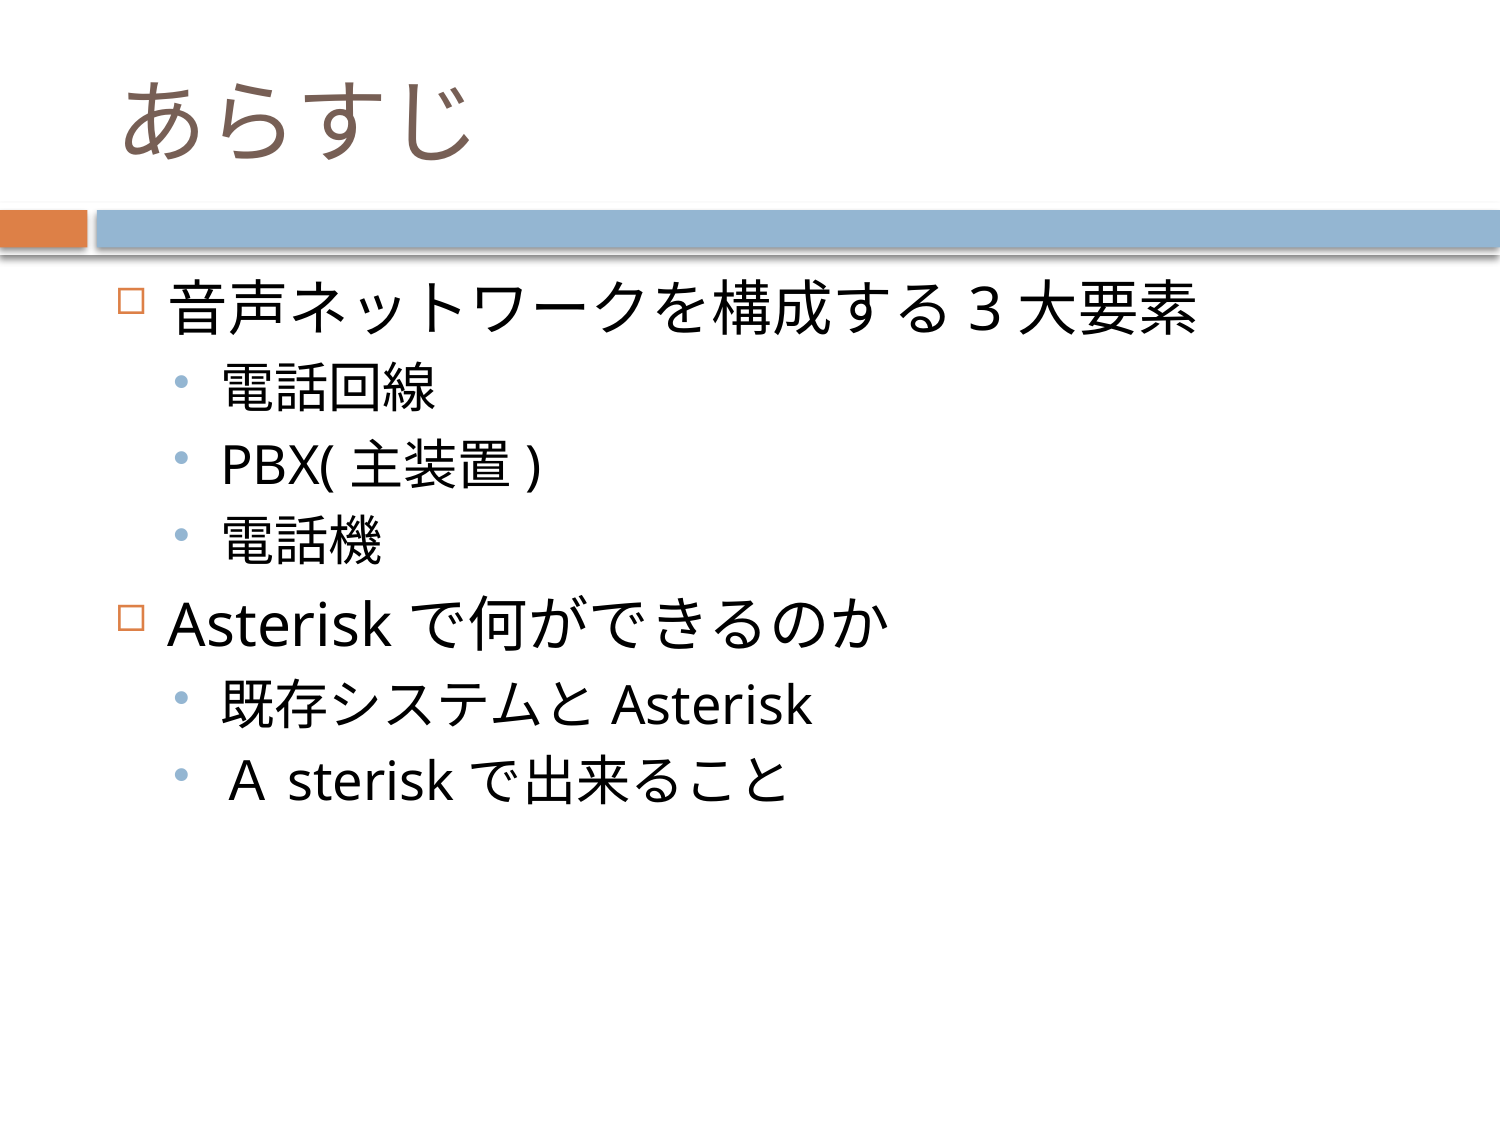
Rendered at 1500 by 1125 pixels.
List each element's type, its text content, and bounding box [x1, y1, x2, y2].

list 音声ネットワークを構成する3大要素 電話回線 PBX(主装置) 電話機 Asteriskで何ができるのか 既存システムとAsterisk Ａsteriskで出来ること [100, 262, 1438, 1000]
title あらすじ [100, 37, 1438, 200]
